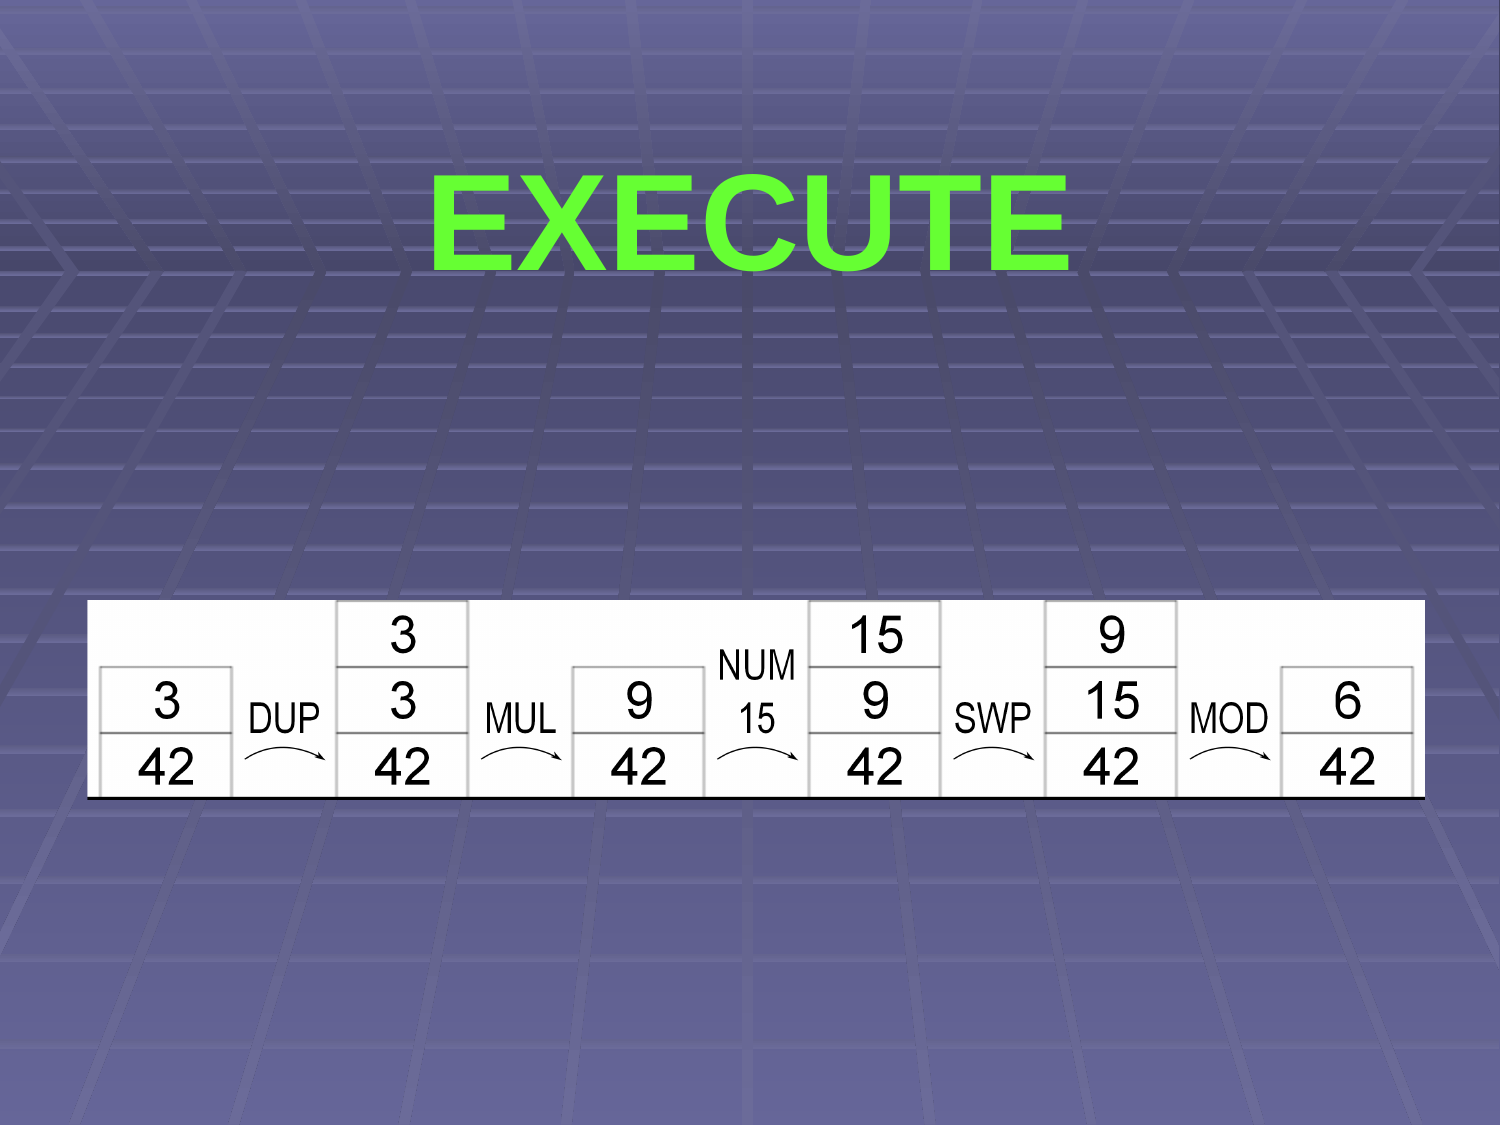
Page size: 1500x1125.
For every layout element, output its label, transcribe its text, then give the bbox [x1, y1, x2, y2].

picture [87, 599, 1426, 801]
title EXECUTE [112, 124, 1388, 349]
